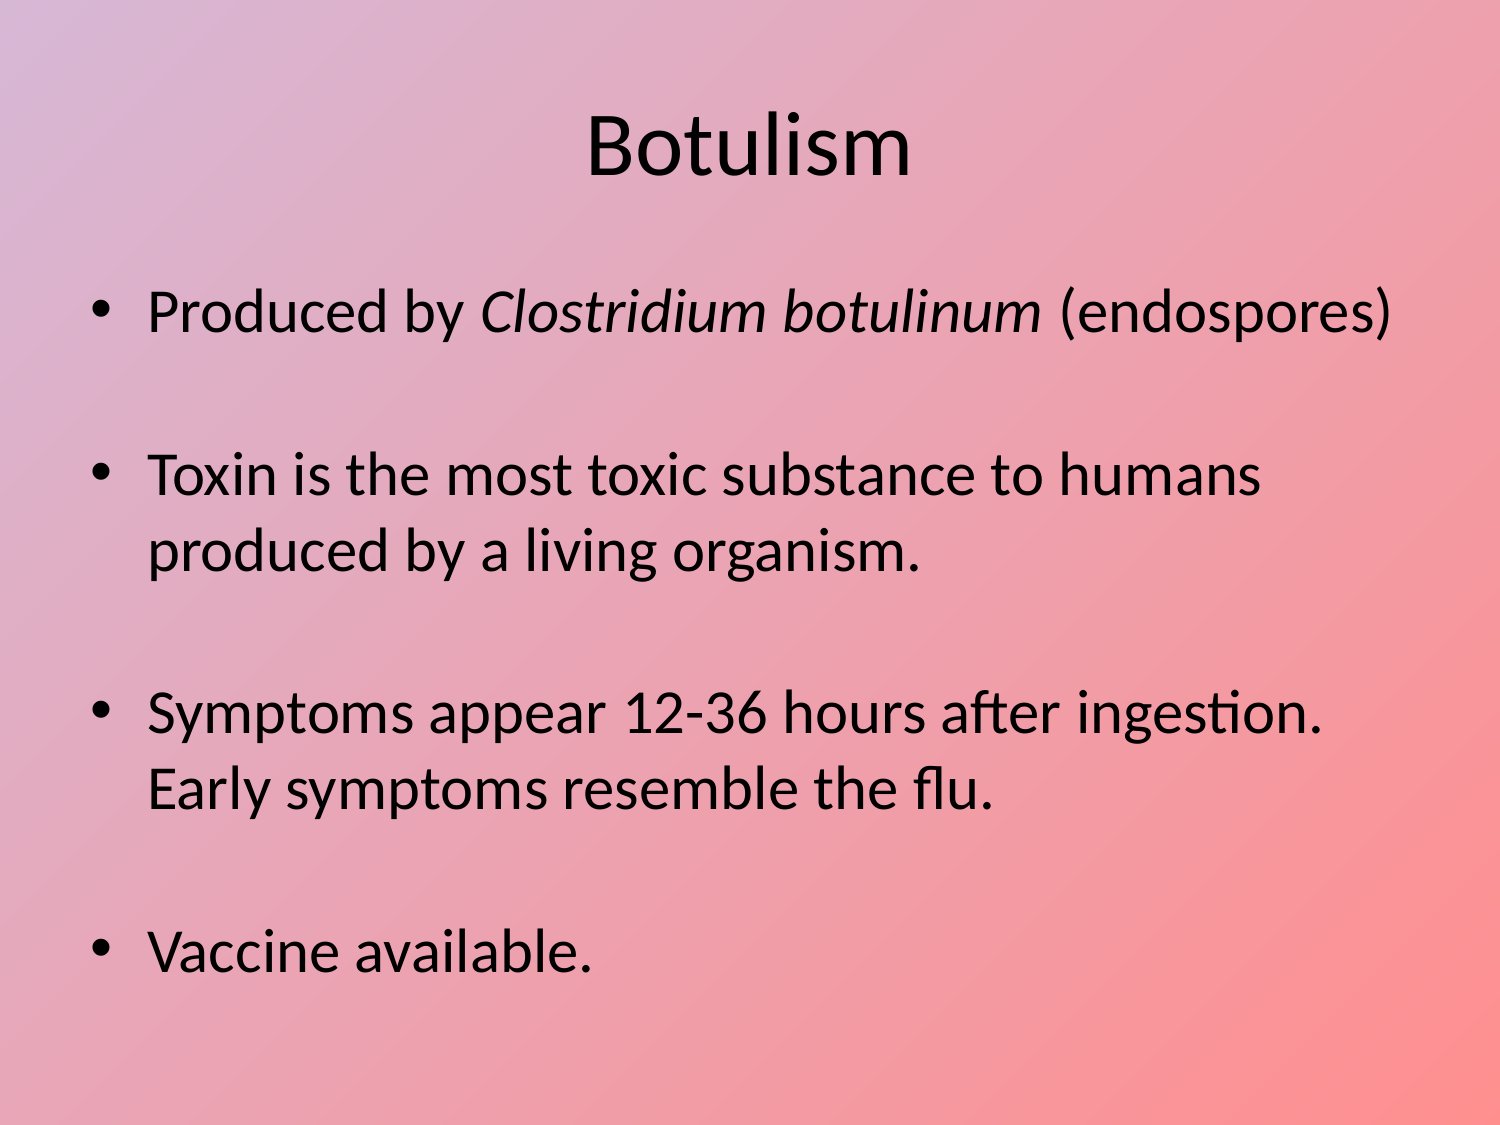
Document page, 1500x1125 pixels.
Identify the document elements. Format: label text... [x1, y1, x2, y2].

title Botulism [75, 45, 1425, 233]
list Produced by Clostridium botulinum (endospores) Toxin is the most toxic substance to humans produced by a living organism. Symptoms appear 12-36 hours after ingestion. Early symptoms resemble the flu. Vaccine available. [75, 262, 1425, 1005]
